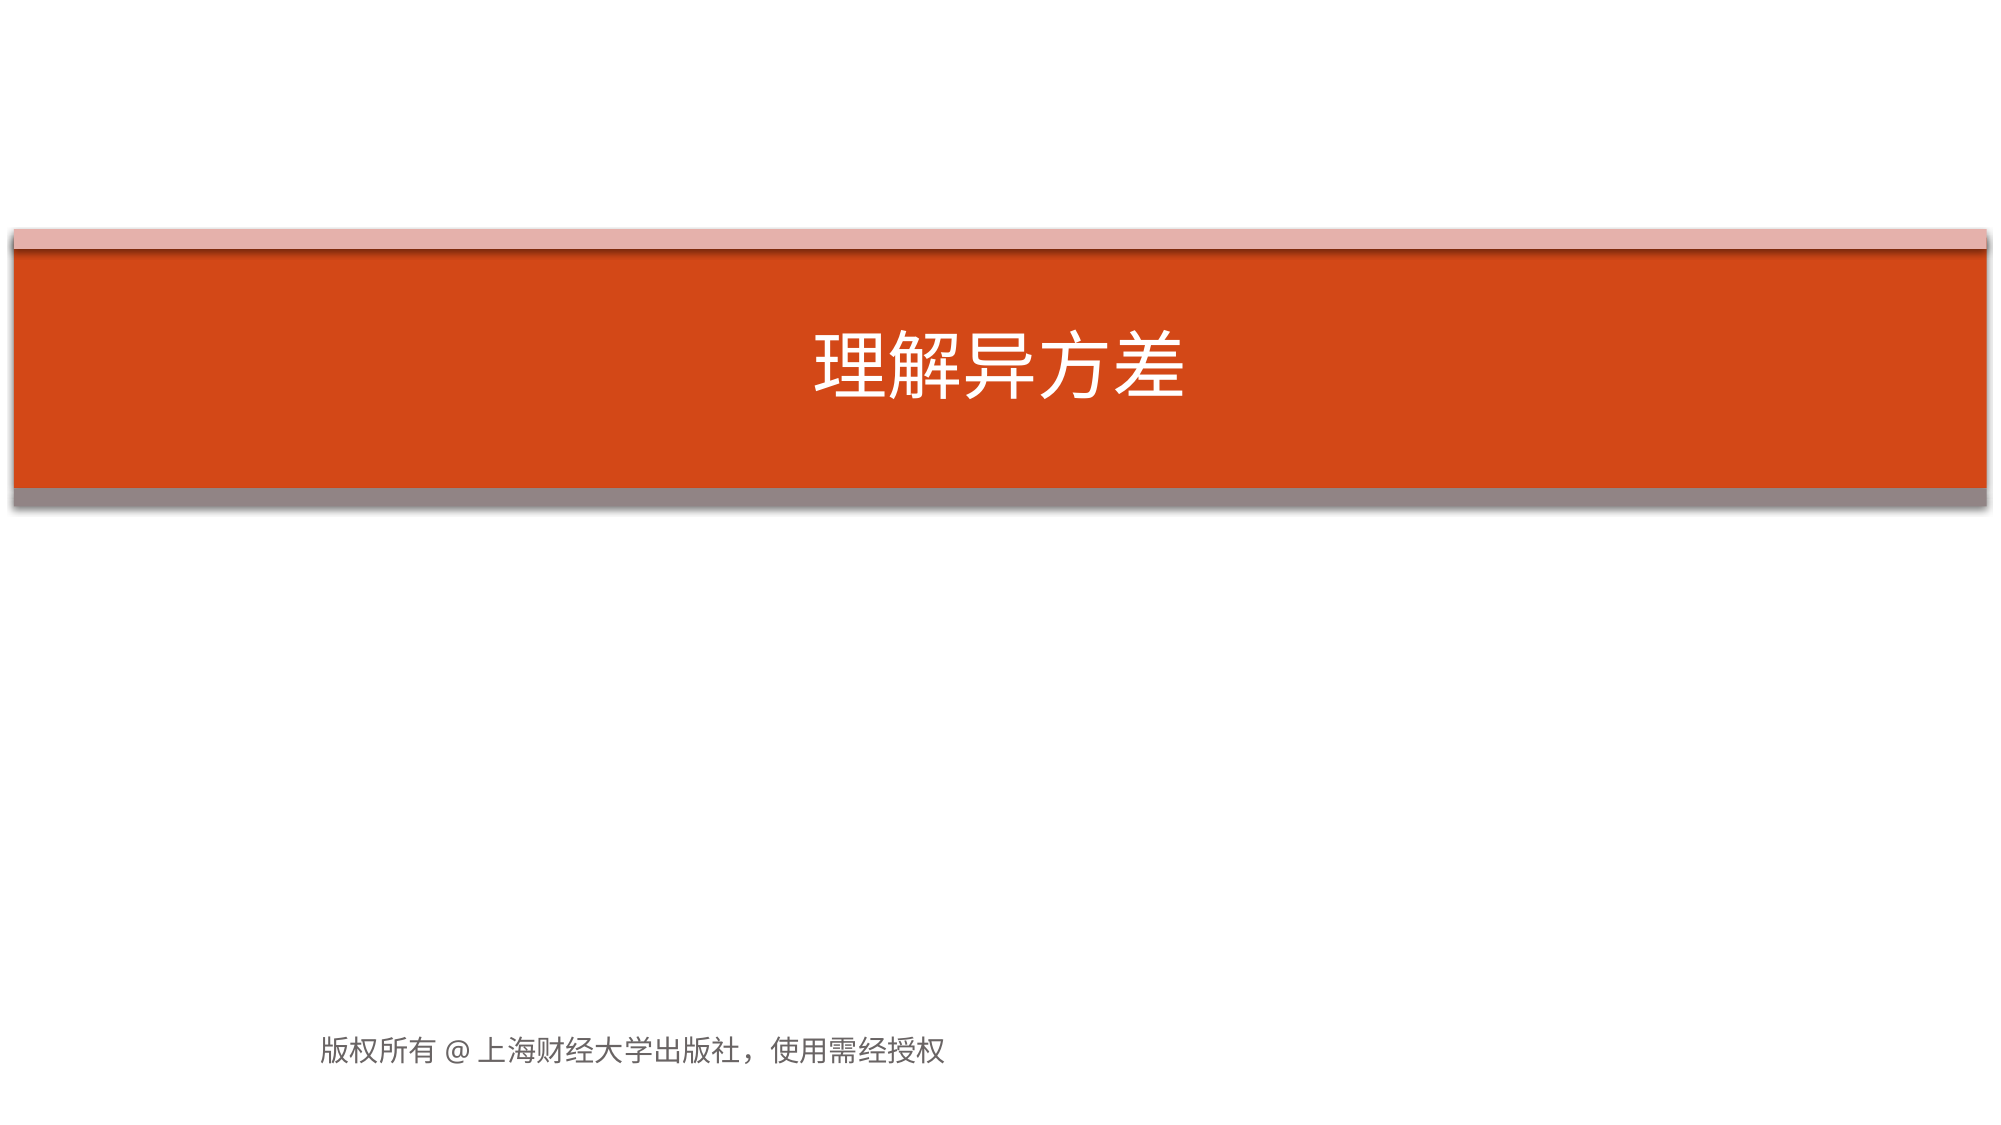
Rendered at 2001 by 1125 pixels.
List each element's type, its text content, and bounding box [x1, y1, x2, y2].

footer 版权所有@上海财经大学出版社，使用需经授权 [200, 1012, 1067, 1088]
title 理解异方差 [99, 247, 1900, 489]
